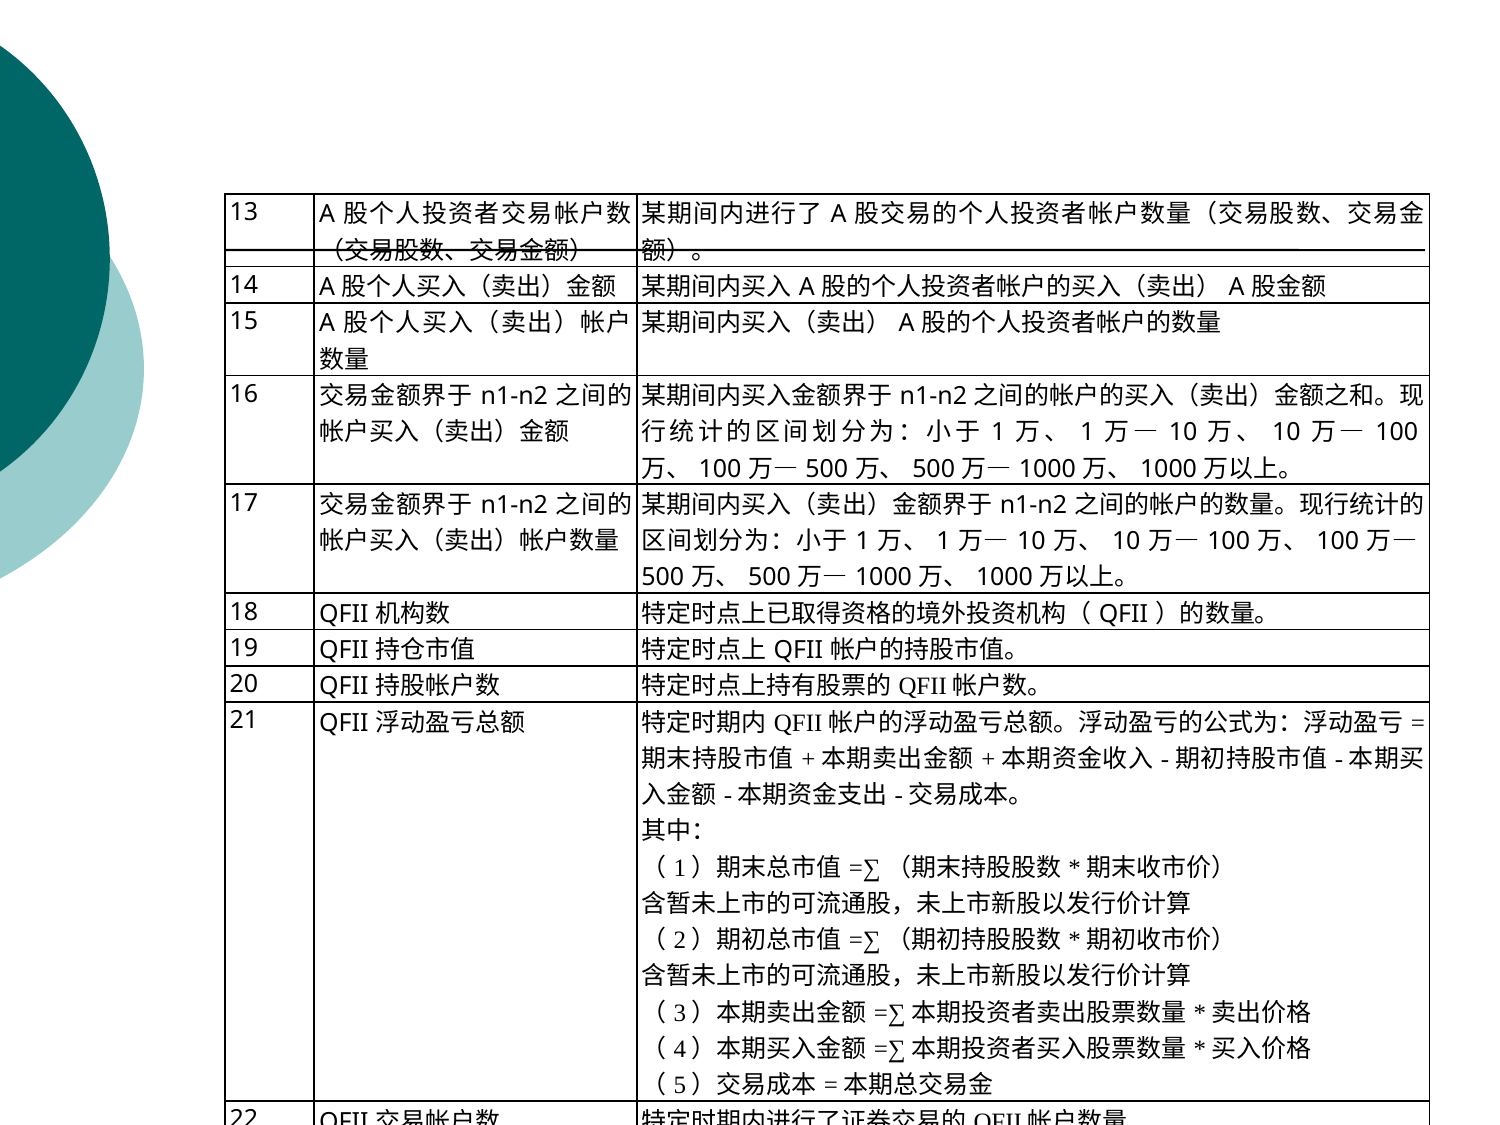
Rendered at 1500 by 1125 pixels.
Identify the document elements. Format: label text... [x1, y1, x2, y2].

table_cell 某期间内买入（卖出）金额界于n1-n2之间的帐户的数量。现行统计的区间划分为：小于1万、1万—10万、10万—100万、100万—500万、500万—1000万、1000万以上。 [638, 485, 1429, 592]
table_cell 某期间内买入（卖出）A股的个人投资者帐户的数量 [638, 304, 1429, 375]
table_header 13 [226, 195, 313, 266]
table_cell QFII交易帐户数 [315, 1102, 636, 1125]
table_cell QFII持股帐户数 [315, 667, 636, 701]
table_cell 19 [226, 630, 313, 665]
table_cell 20 [226, 667, 313, 701]
table_cell 17 [226, 485, 313, 592]
table_cell 18 [226, 594, 313, 629]
table_cell 15 [226, 304, 313, 375]
table_cell 14 [226, 267, 313, 302]
table_cell 特定时点上持有股票的QFII帐户数。 [638, 667, 1429, 701]
table_cell QFII机构数 [315, 594, 636, 629]
table_cell 交易金额界于n1-n2之间的帐户买入（卖出）帐户数量 [315, 485, 636, 592]
table_cell 16 [226, 376, 313, 483]
table_cell QFII浮动盈亏总额 [315, 703, 636, 1100]
table_header A股个人投资者交易帐户数（交易股数、交易金额） [315, 195, 636, 266]
table_cell 特定时期内QFII帐户的浮动盈亏总额。浮动盈亏的公式为：浮动盈亏= 期末持股市值+本期卖出金额+本期资金收入-期初持股市值-本期买入金额-本期资金支出-交易成本。 其中： （1）期末总市值=∑（期末持股股数*期末收市价） 含暂未上市的可流通股，未上市新股以发行价计算 （2）期初总市值=∑（期初持股股数*期初收市价） 含暂未上市的可流通股，未上市新股以发行价计算 （3）本期卖出金额=∑本期投资者卖出股票数量*卖出价格 （4）本期买入金额=∑本期投资者买入股票数量*买入价格 （5）交易成本=本期总交易金 [638, 703, 1429, 1100]
table_cell 特定时期内进行了证券交易的QFII帐户数量 [638, 1102, 1429, 1125]
table_cell 交易金额界于n1-n2之间的帐户买入（卖出）金额 [315, 376, 636, 483]
table_cell 特定时点上已取得资格的境外投资机构（QFII）的数量。 [638, 594, 1429, 629]
table_header 某期间内进行了A股交易的个人投资者帐户数量（交易股数、交易金额）。 [638, 195, 1429, 266]
table_cell 特定时点上QFII帐户的持股市值。 [638, 630, 1429, 665]
table_cell QFII持仓市值 [315, 630, 636, 665]
table_cell 某期间内买入金额界于n1-n2之间的帐户的买入（卖出）金额之和。现行统计的区间划分为：小于1万、1万—10万、10万—100万、100万—500万、500万—1000万、1000万以上。 [638, 376, 1429, 483]
table_cell 22 [226, 1102, 313, 1125]
table_cell 21 [226, 703, 313, 1100]
table_cell 某期间内买入A股的个人投资者帐户的买入（卖出）A股金额 [638, 267, 1429, 302]
table_cell A股个人买入（卖出）帐户数量 [315, 304, 636, 375]
table_cell A股个人买入（卖出）金额 [315, 267, 636, 302]
